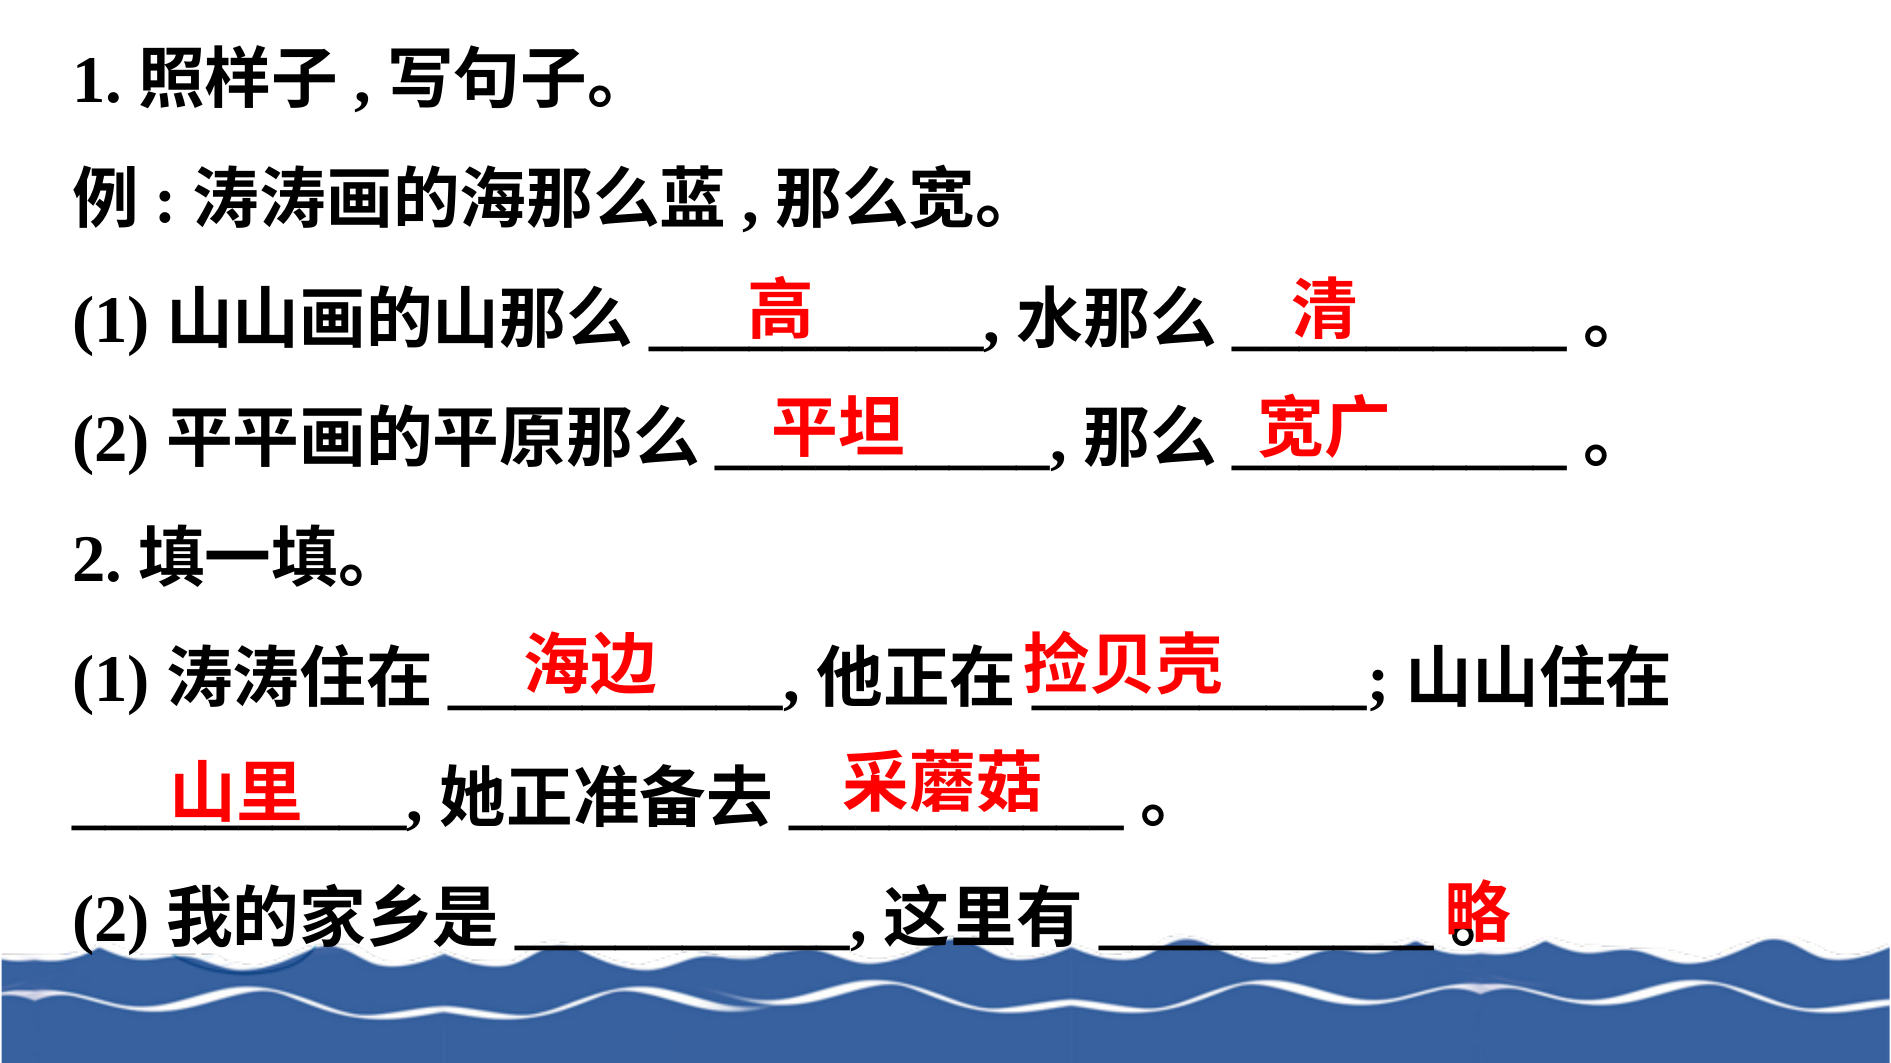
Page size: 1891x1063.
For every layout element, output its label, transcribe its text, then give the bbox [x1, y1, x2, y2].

picture [1, 886, 1891, 1063]
text_box 捡贝壳 [1008, 614, 1239, 709]
text_box 略 [1429, 862, 1527, 957]
text_box 海边 [509, 614, 673, 709]
text_box 平坦 [757, 377, 921, 473]
text_box 清 [1276, 259, 1373, 355]
text_box 高 [732, 259, 830, 355]
text_box 山里 [154, 742, 318, 838]
text_box 采蘑菇 [827, 732, 1058, 827]
text_box 1.照样子,写句子。 例:涛涛画的海那么蓝,那么宽。 (1)山山画的山那么__________,水那么__________。 (2)平平画的平原那么__________,那么__________。 2.填一填。 (1)涛涛住在__________,他正在__________;山山住在__________,她正准备去__________。 (2)我的家乡是__________,这里有__________。 [57, 0, 1835, 963]
text_box 宽广 [1243, 377, 1407, 473]
